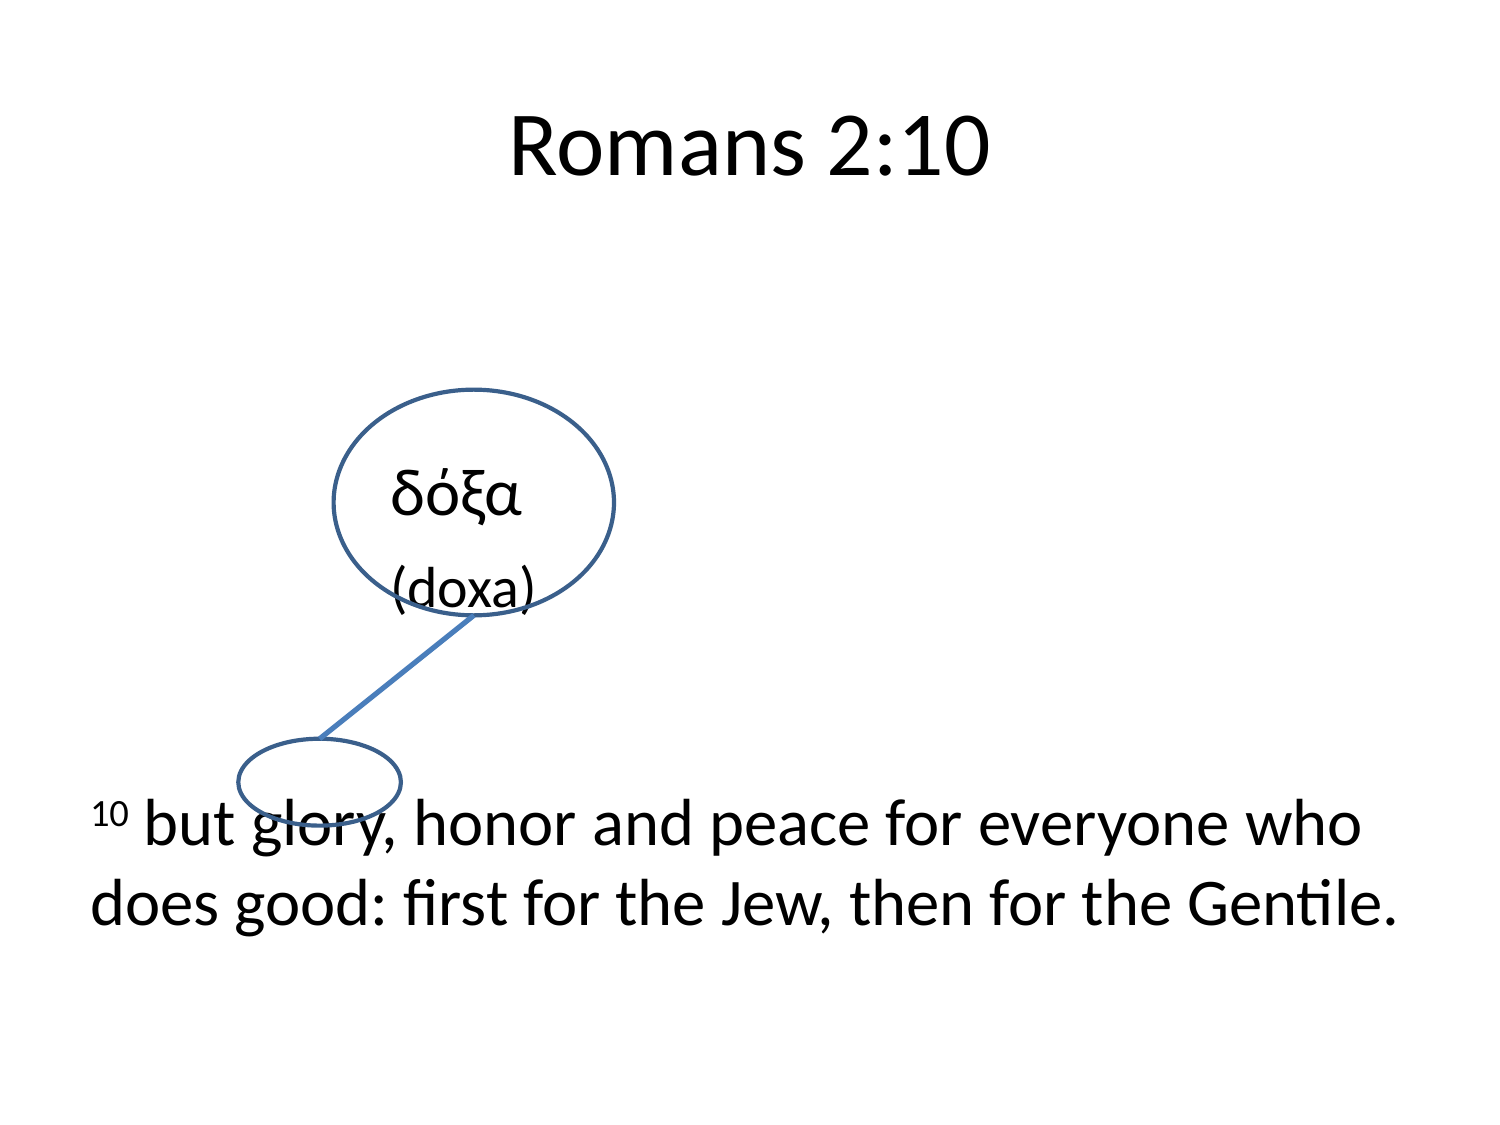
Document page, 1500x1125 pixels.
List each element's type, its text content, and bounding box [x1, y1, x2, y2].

list δόξα (doxa) 10 but glory, honor and peace for everyone who does good: first for the Jew, then for the Gentile. [75, 262, 1425, 1005]
title Romans 2:10 [75, 45, 1425, 233]
text_box [331, 387, 617, 618]
text_box [236, 736, 404, 828]
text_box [319, 615, 475, 739]
